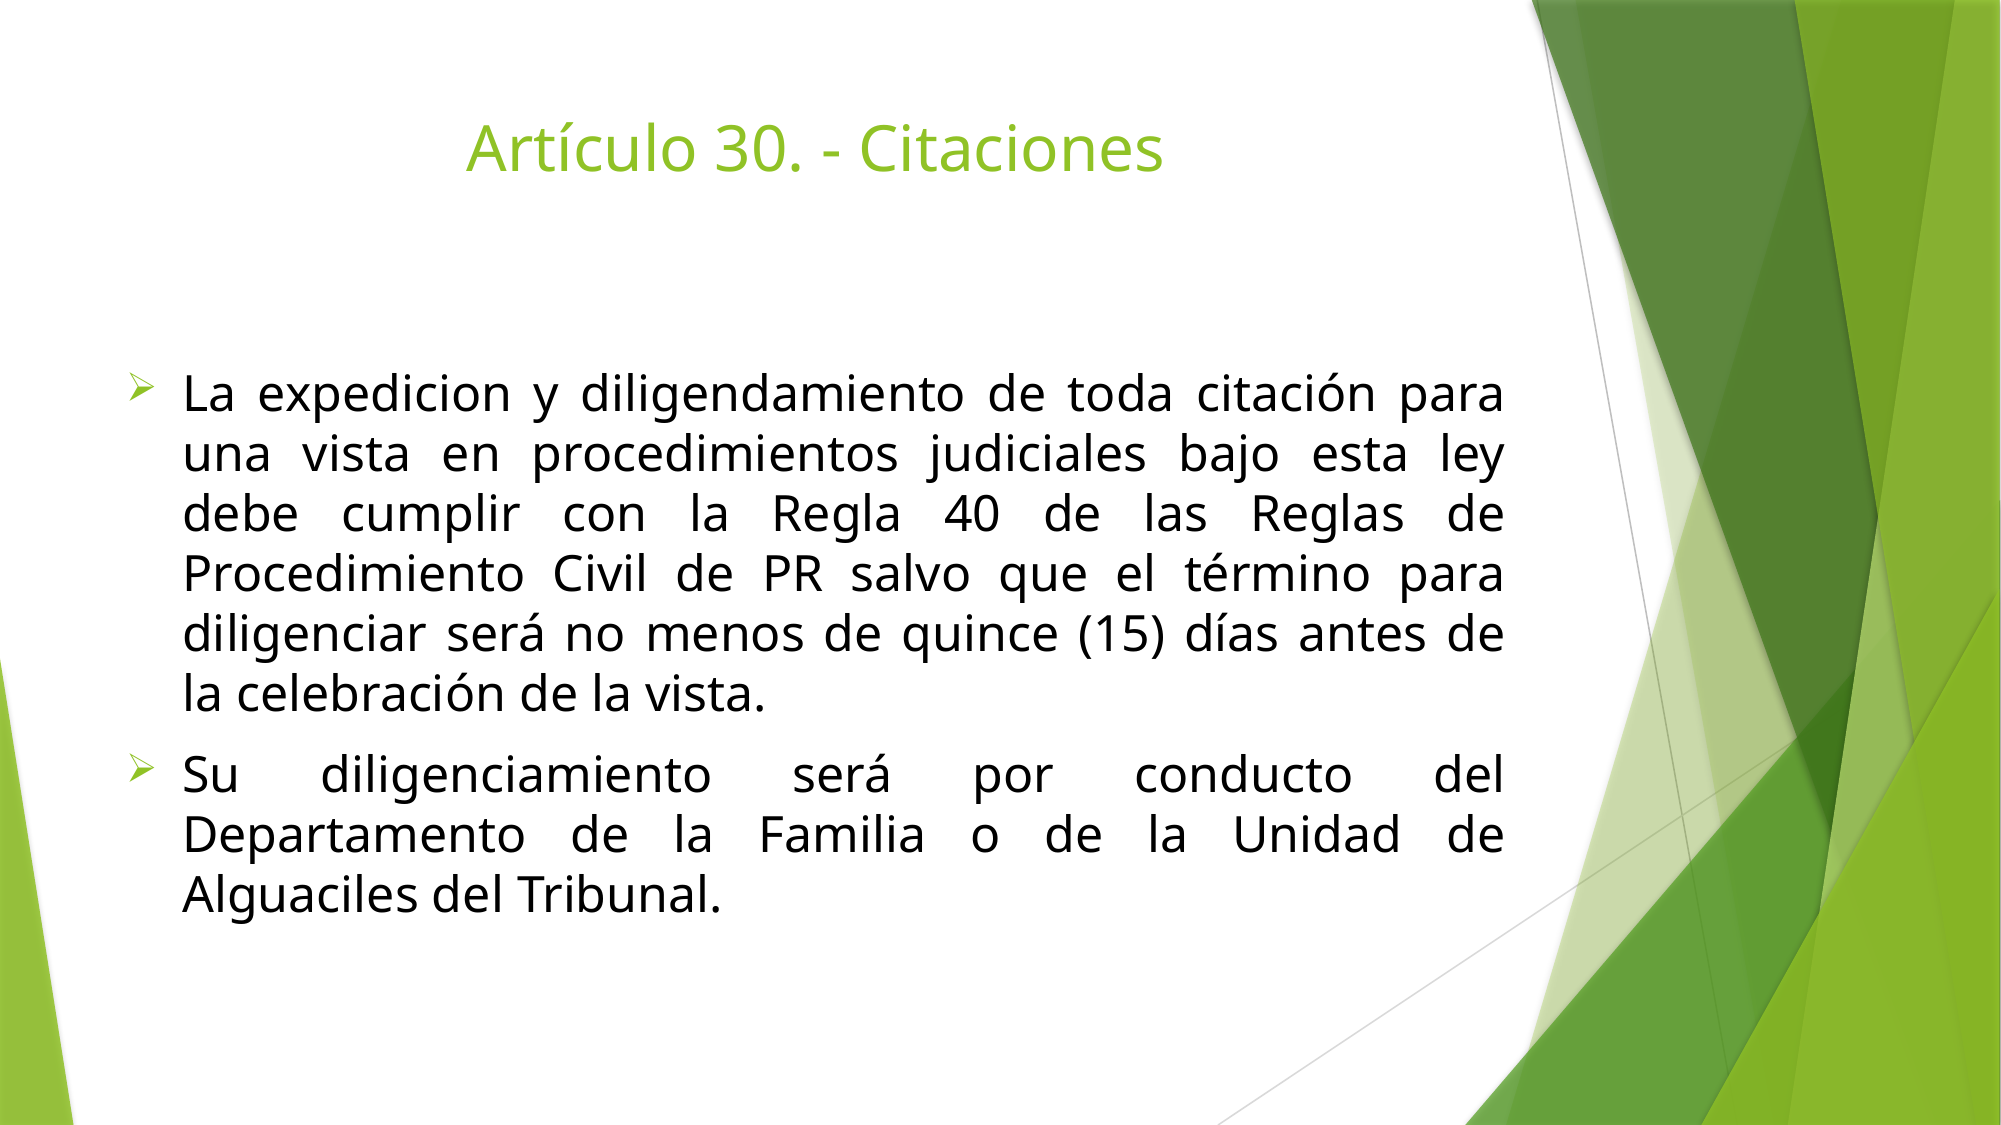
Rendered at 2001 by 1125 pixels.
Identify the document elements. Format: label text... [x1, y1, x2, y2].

list La expedicion y diligendamiento de toda citación para una vista en procedimientos judiciales bajo esta ley debe cumplir con la Regla 40 de las Reglas de Procedimiento Civil de PR salvo que el término para diligenciar será no menos de quince (15) días antes de la celebración de la vista. Su diligenciamiento será por conducto del Departamento de la Familia o de la Unidad de Alguaciles del Tribunal. [111, 354, 1522, 992]
title Artículo 30. - Citaciones [111, 99, 1522, 270]
